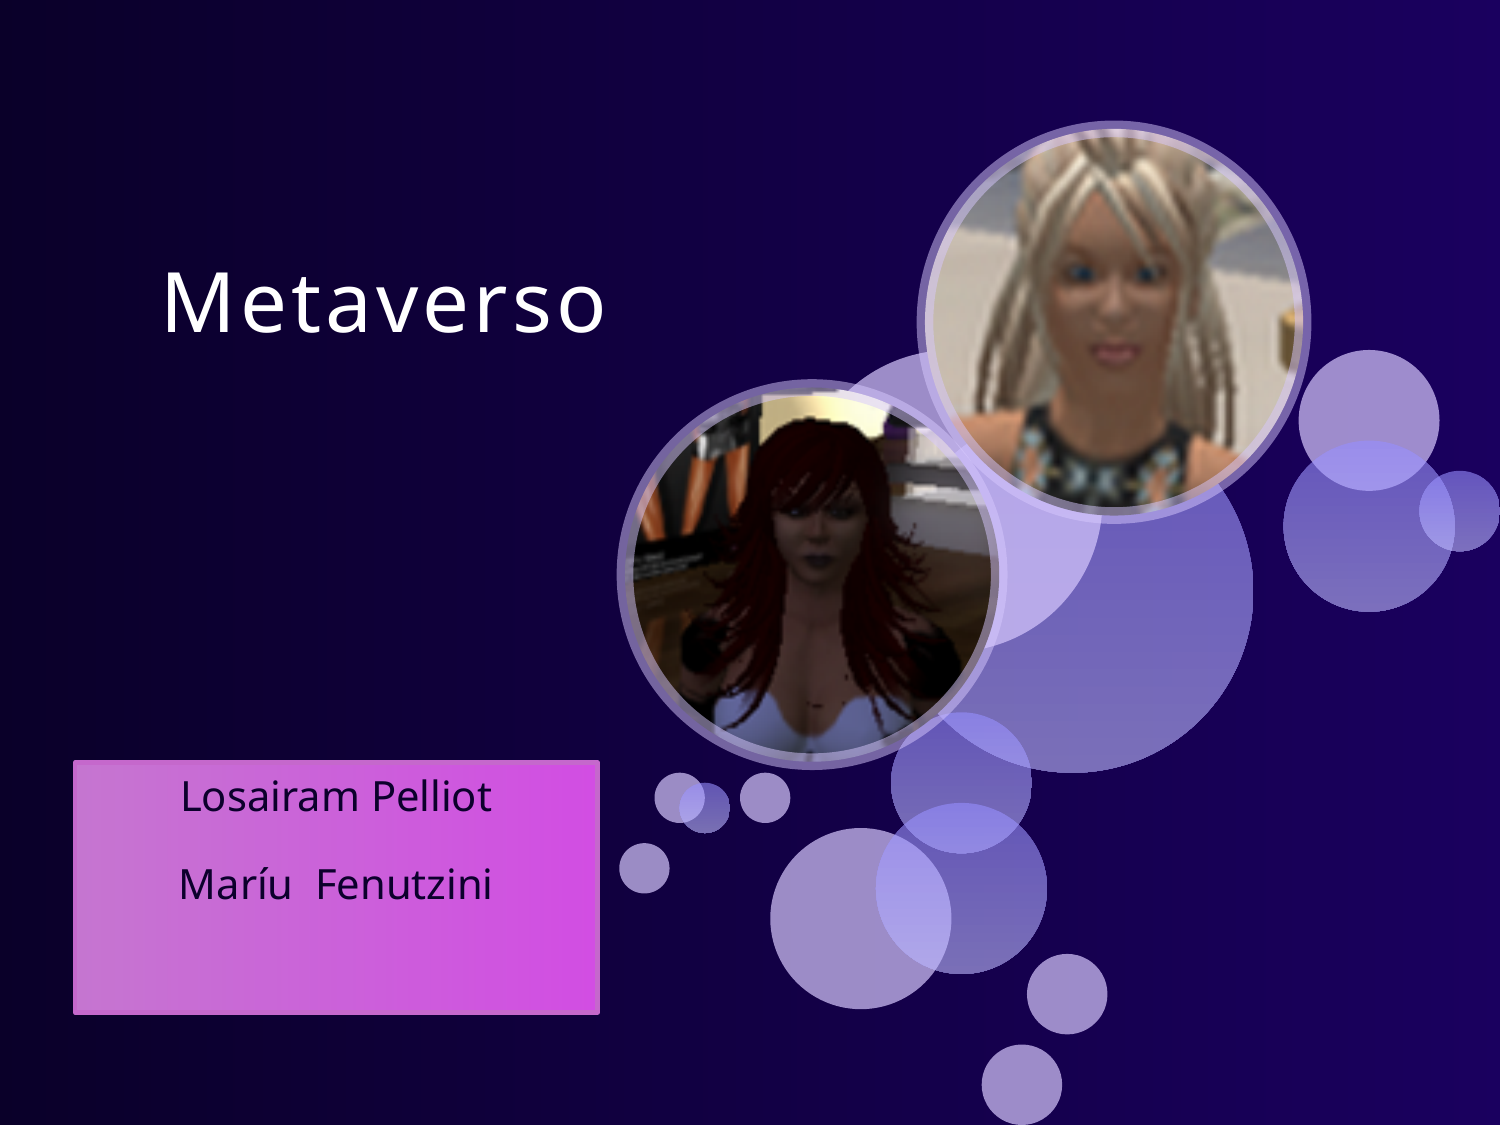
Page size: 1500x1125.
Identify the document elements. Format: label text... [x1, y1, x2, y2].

title Metaverso [93, 140, 675, 457]
picture [623, 127, 1305, 764]
list Losairam Pelliot Maríu Fenutzini [73, 760, 600, 1015]
